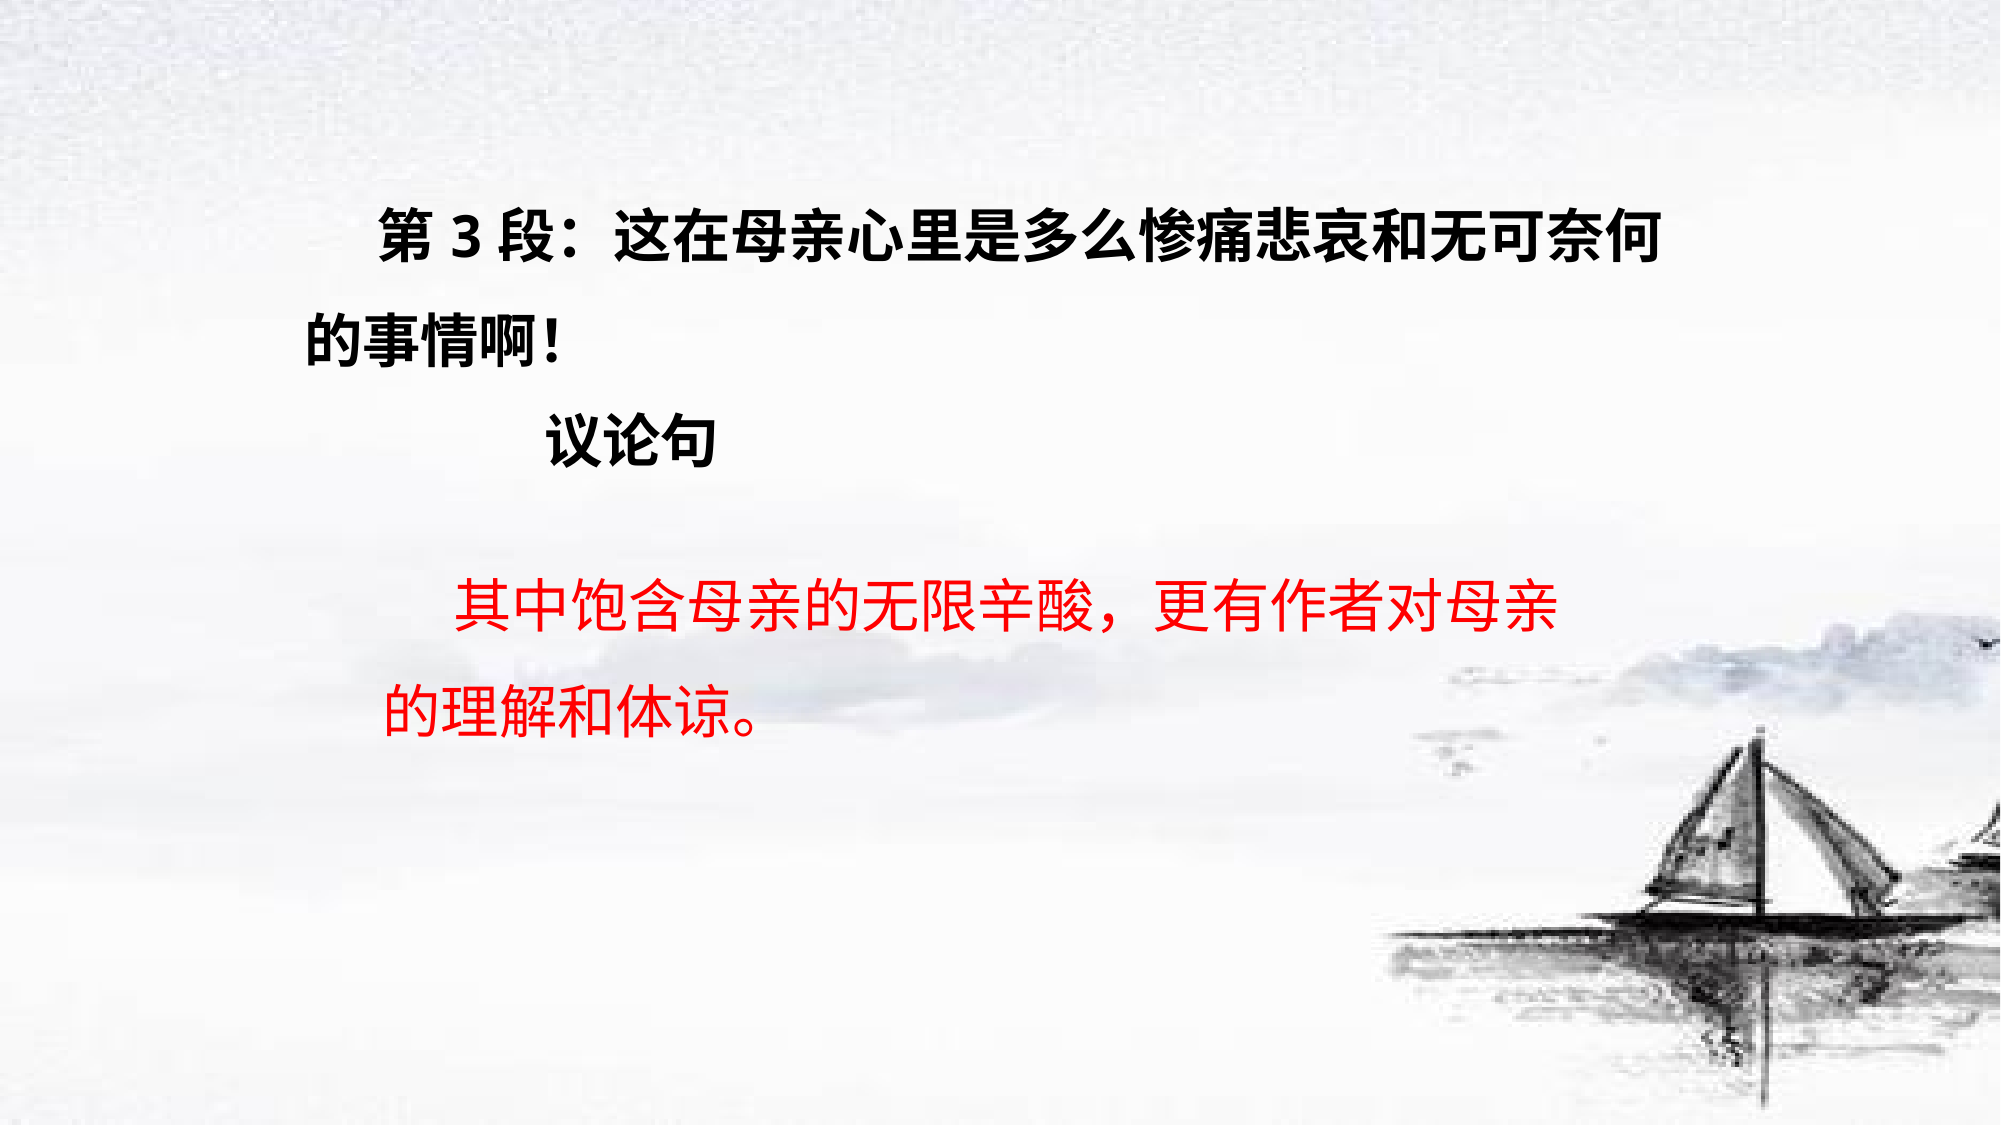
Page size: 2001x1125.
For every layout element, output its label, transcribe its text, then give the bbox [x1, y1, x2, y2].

text_box 议论句 [529, 397, 734, 482]
text_box 第3段：这在母亲心里是多么惨痛悲哀和无可奈何的事情啊！ [289, 149, 1708, 382]
text_box 其中饱含母亲的无限辛酸，更有作者对母亲的理解和体谅。 [367, 519, 1632, 753]
picture [0, 0, 2001, 1125]
